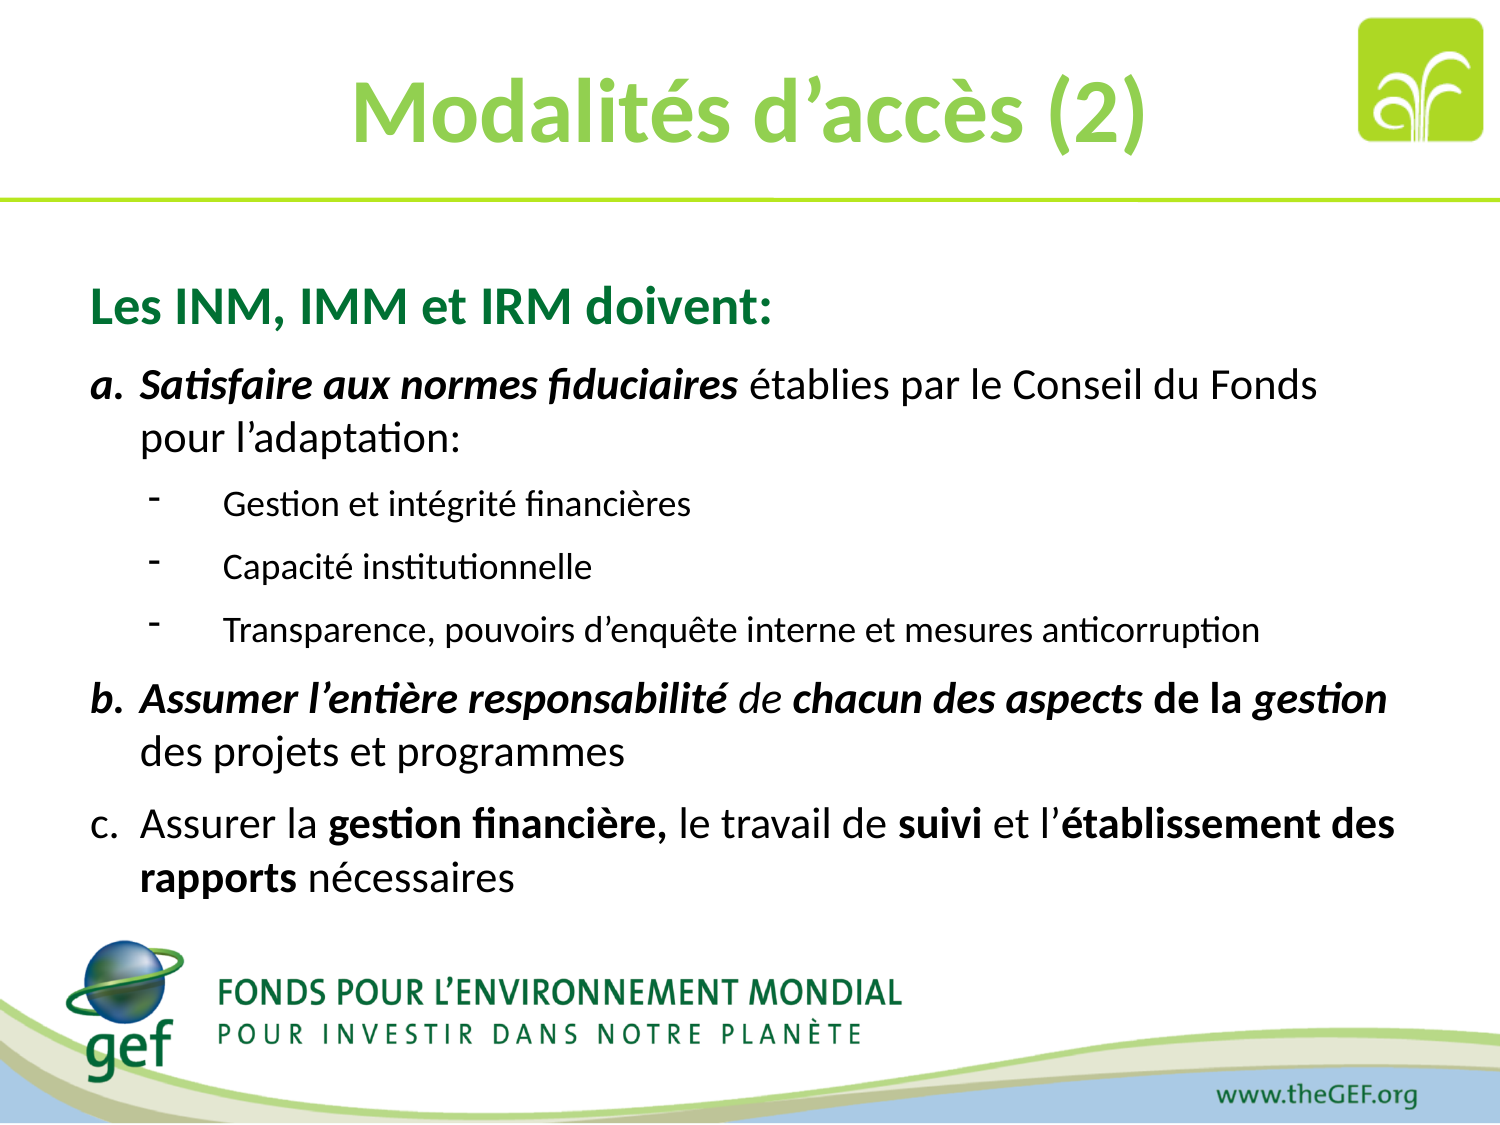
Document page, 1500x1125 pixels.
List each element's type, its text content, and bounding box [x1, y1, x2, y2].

picture [1324, 0, 1500, 156]
picture [0, 912, 1500, 1125]
title Modalités d’accès (2) [74, 12, 1426, 197]
list Les INM, IMM et IRM doivent: Satisfaire aux normes fiduciaires établies par le Conseil du Fonds pour l’adaptation: Gestion et intégrité financières Capacité institutionnelle Transparence, pouvoirs d’enquête interne et mesures anticorruption Assumer l’entière responsabilité de chacun des aspects de la gestion des projets et programmes Assurer la gestion financière, le travail de suivi et l’établissement des rapports nécessaires [74, 262, 1426, 913]
